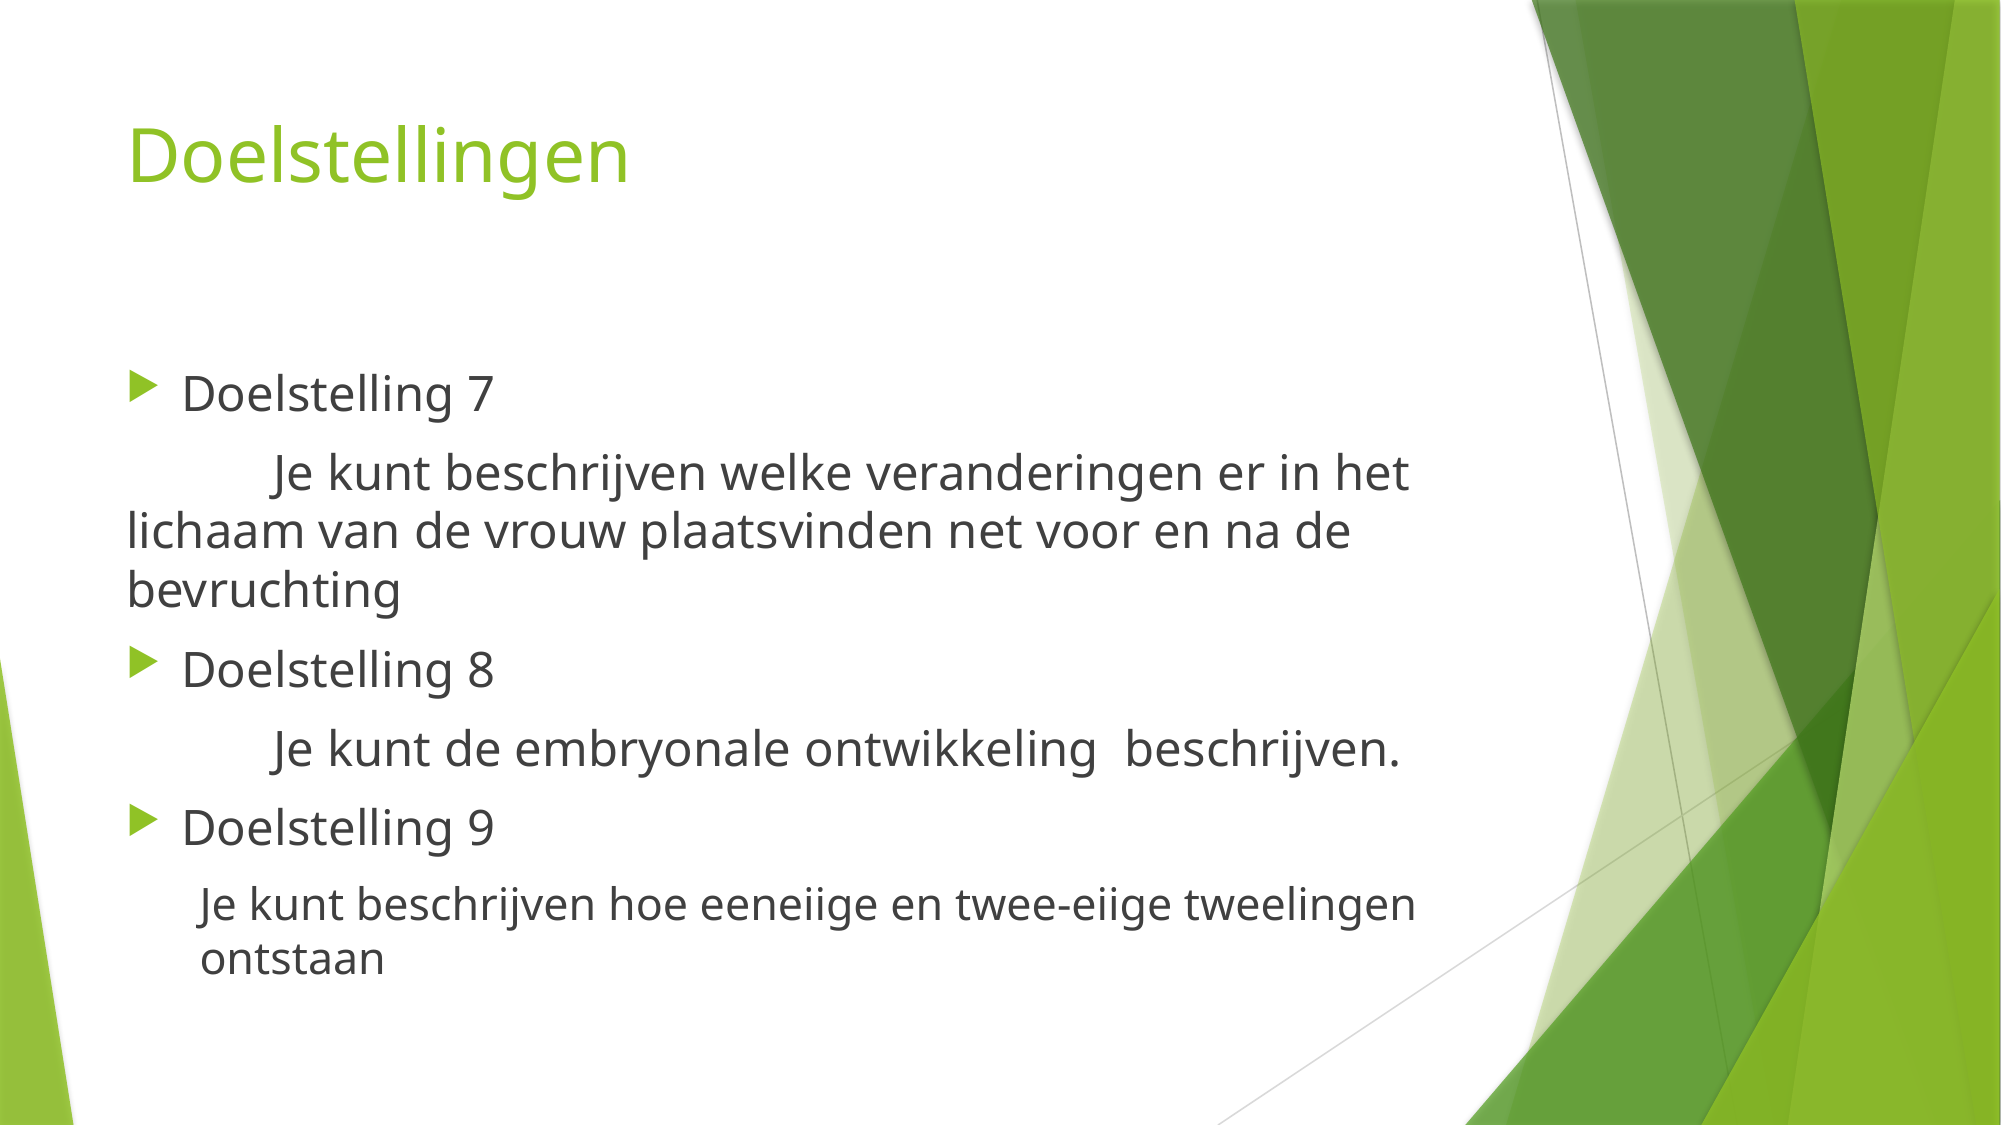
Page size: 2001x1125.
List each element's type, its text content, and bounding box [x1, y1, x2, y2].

list Doelstelling 7 Je kunt beschrijven welke veranderingen er in het lichaam van de vrouw plaatsvinden net voor en na de bevruchting Doelstelling 8 Je kunt de embryonale ontwikkeling beschrijven. Doelstelling 9 Je kunt beschrijven hoe eeneiige en twee-eiige tweelingen ontstaan [111, 354, 1522, 992]
title Doelstellingen [111, 99, 1522, 317]
